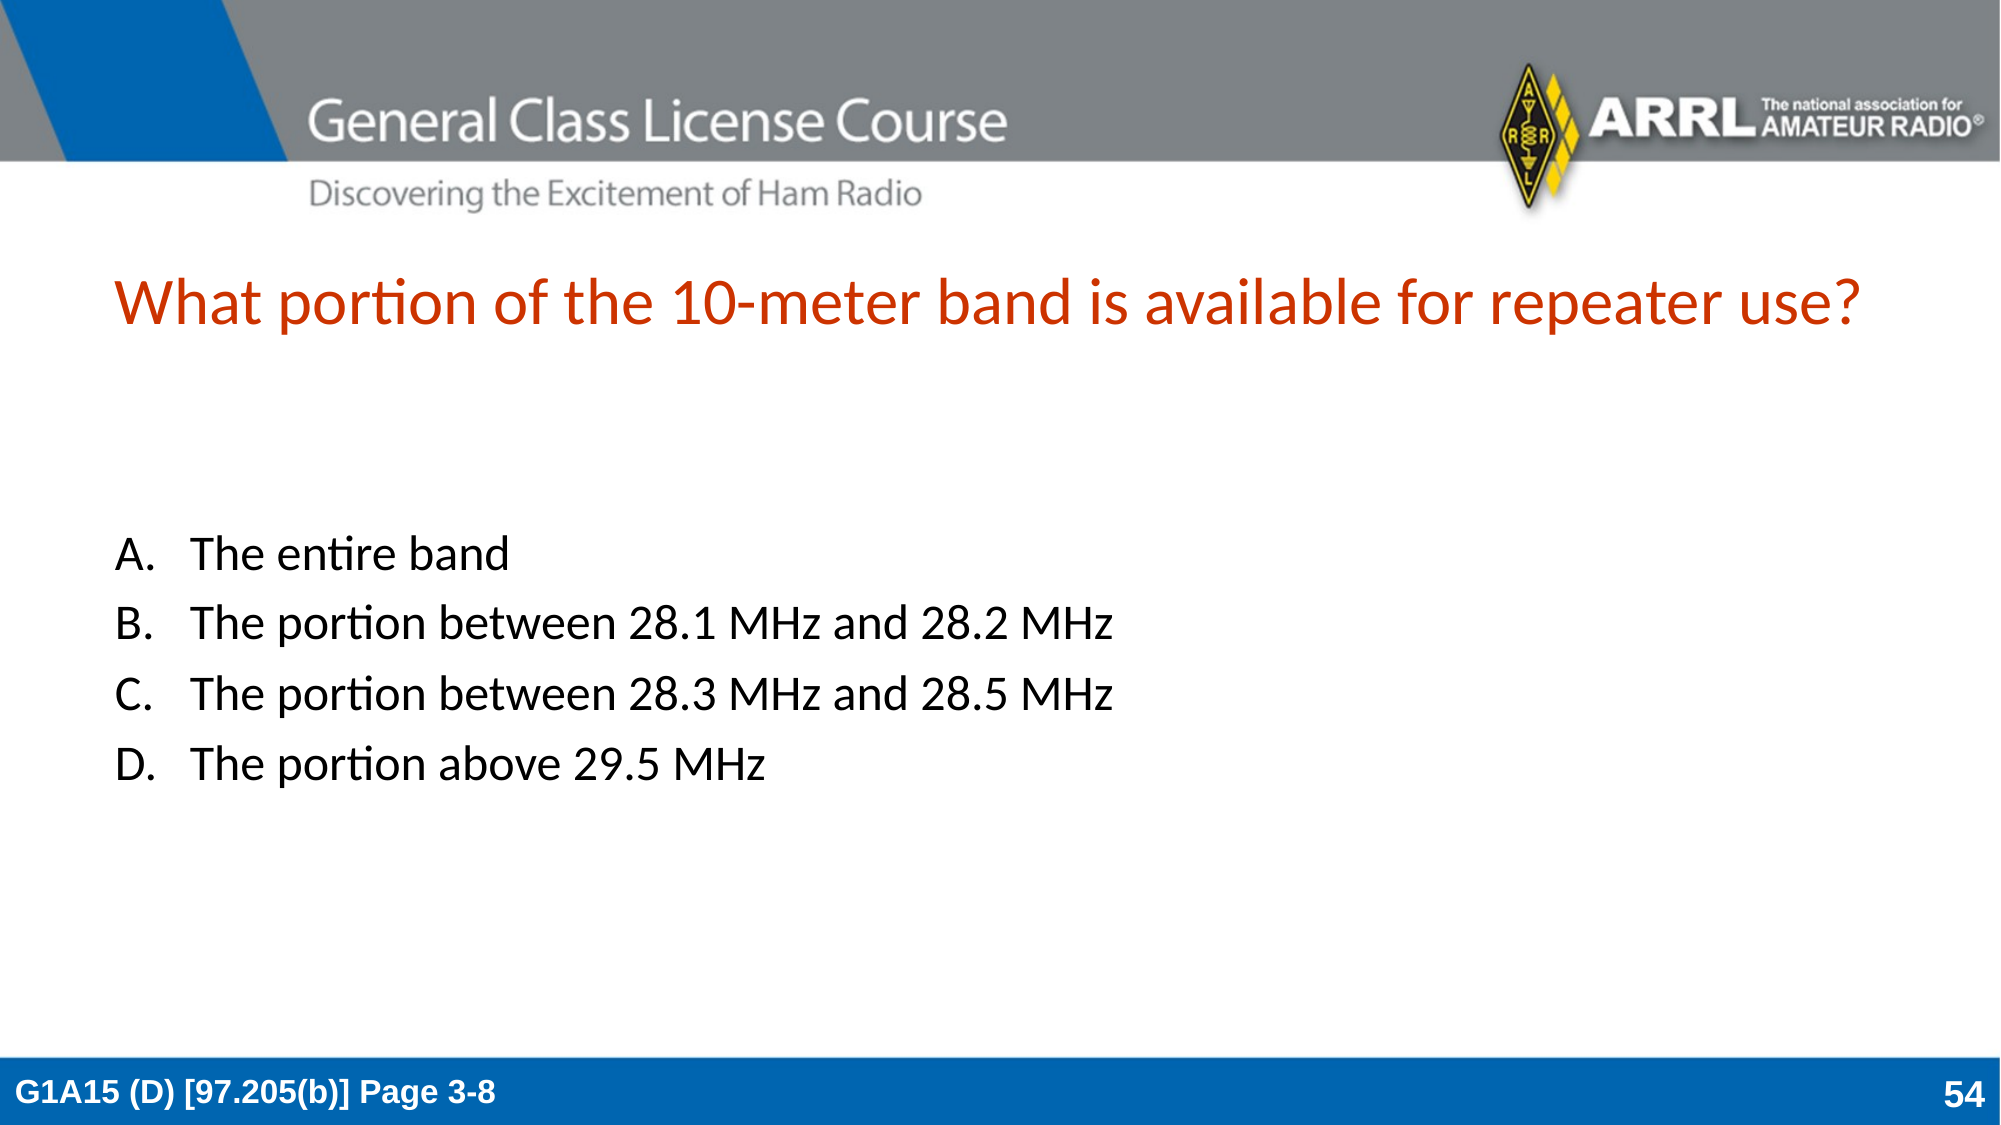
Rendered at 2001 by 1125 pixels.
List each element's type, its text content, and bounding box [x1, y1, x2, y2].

text_box G1A15 (D) [97.205(b)] Page 3-8 [0, 1062, 1313, 1118]
picture [0, 0, 2001, 1125]
title What portion of the 10-meter band is available for repeater use? [99, 249, 1900, 388]
list The entire band The portion between 28.1 MHz and 28.2 MHz The portion between 28.3 MHz and 28.5 MHz The portion above 29.5 MHz [99, 512, 1900, 1005]
text_box 54 [1875, 1062, 2000, 1123]
